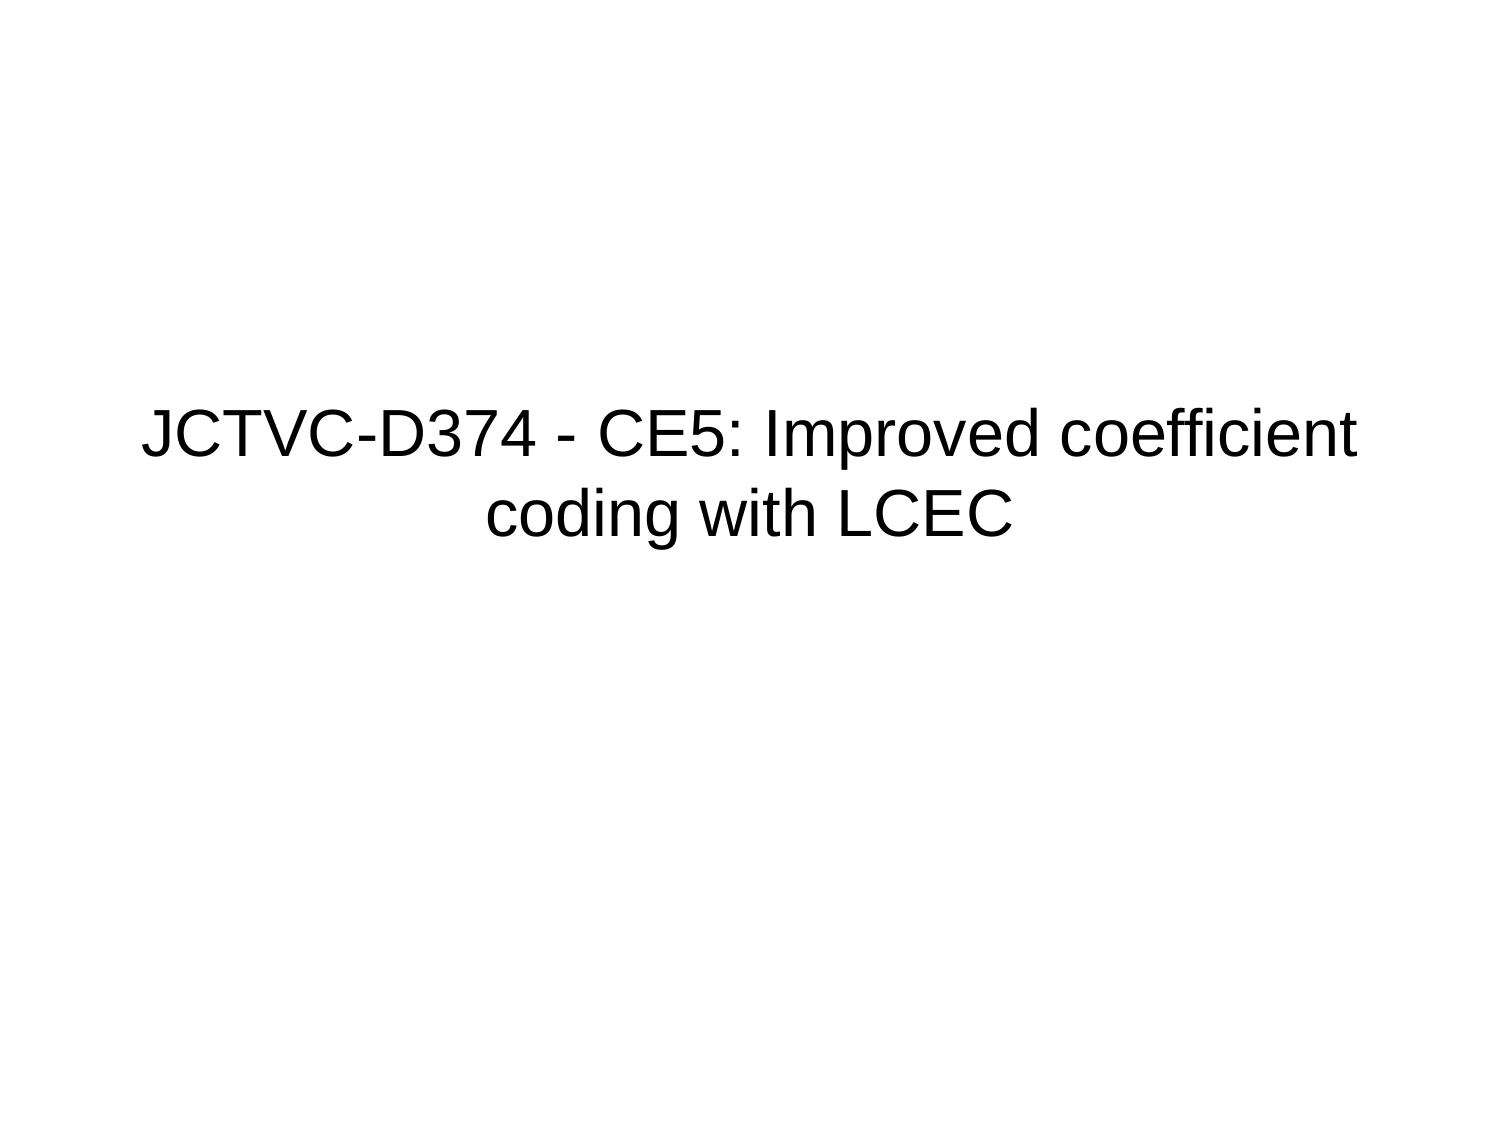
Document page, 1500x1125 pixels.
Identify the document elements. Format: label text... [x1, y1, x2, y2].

title JCTVC-D374 - CE5: Improved coefficient coding with LCEC [112, 349, 1388, 591]
